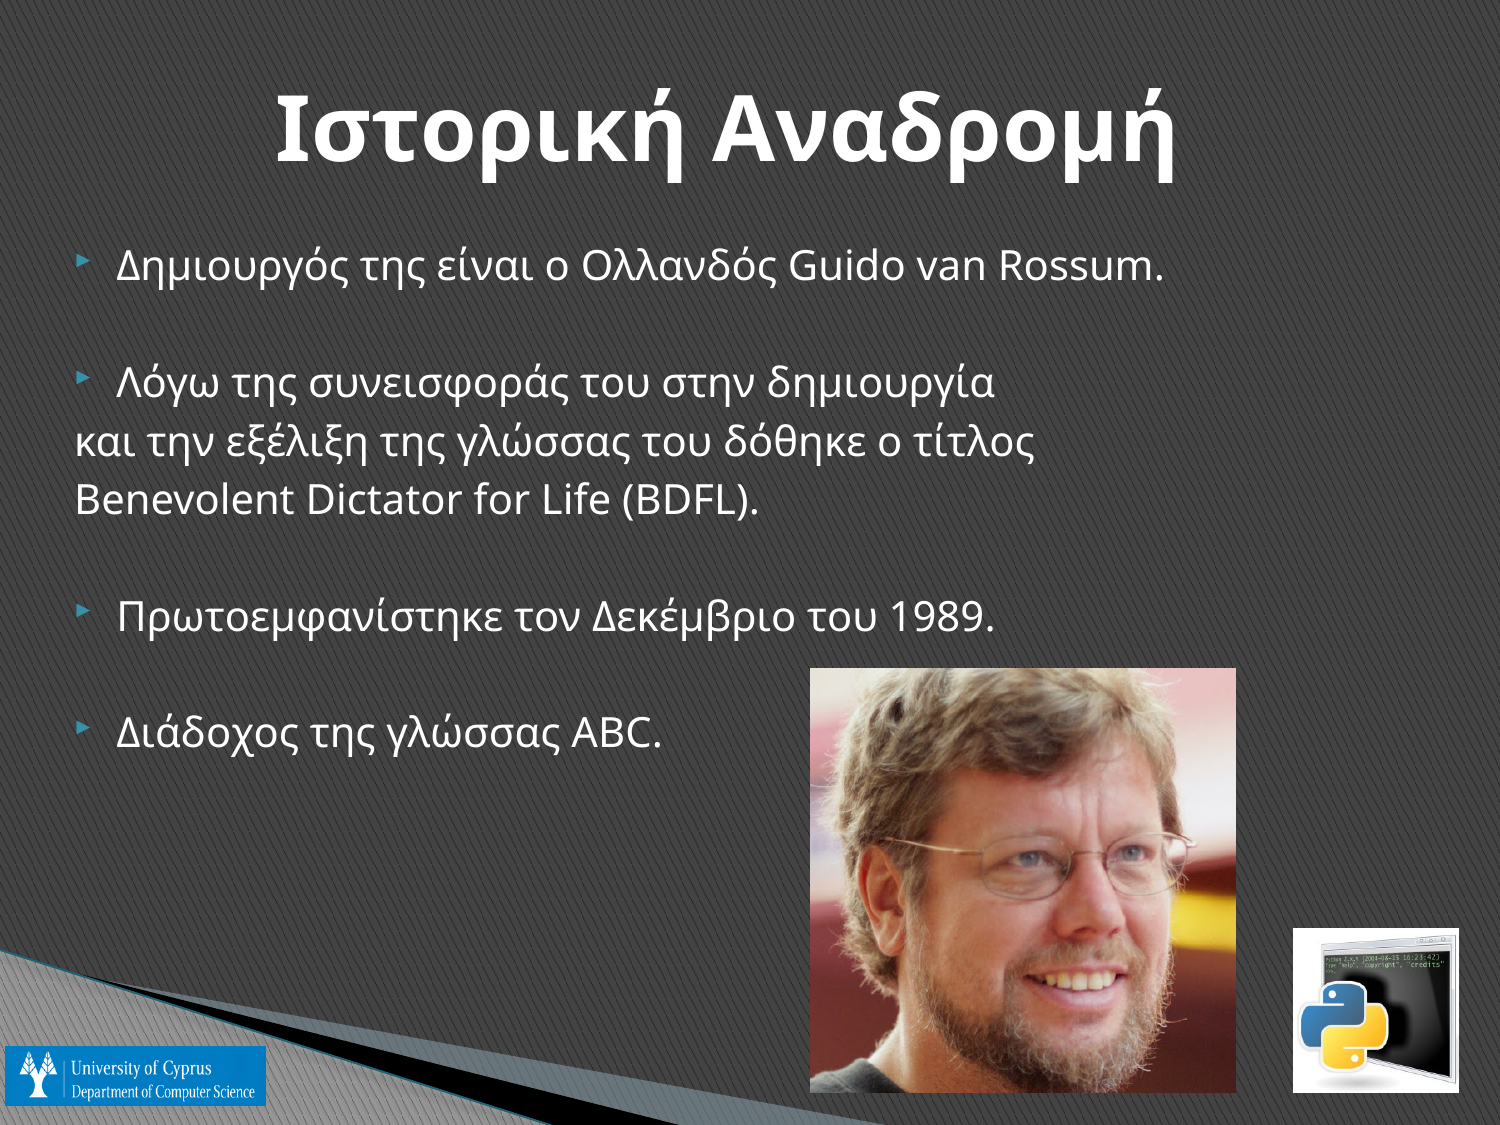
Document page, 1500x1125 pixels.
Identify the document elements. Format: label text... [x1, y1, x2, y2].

title Ιστορική Αναδρομή [53, 30, 1404, 219]
picture [1293, 928, 1459, 1093]
picture [810, 667, 1237, 1093]
list Δημιουργός της είναι ο Ολλανδός Guido van Rossum. Λόγω της συνεισφοράς του στην δημιουργία και την εξέλιξη της γλώσσας του δόθηκε ο τίτλος Benevolent Dictator for Life (BDFL). Πρωτοεμφανίστηκε τον Δεκέμβριο του 1989. Διάδοχος της γλώσσας ABC. [41, 231, 1392, 1059]
picture [5, 1046, 266, 1107]
